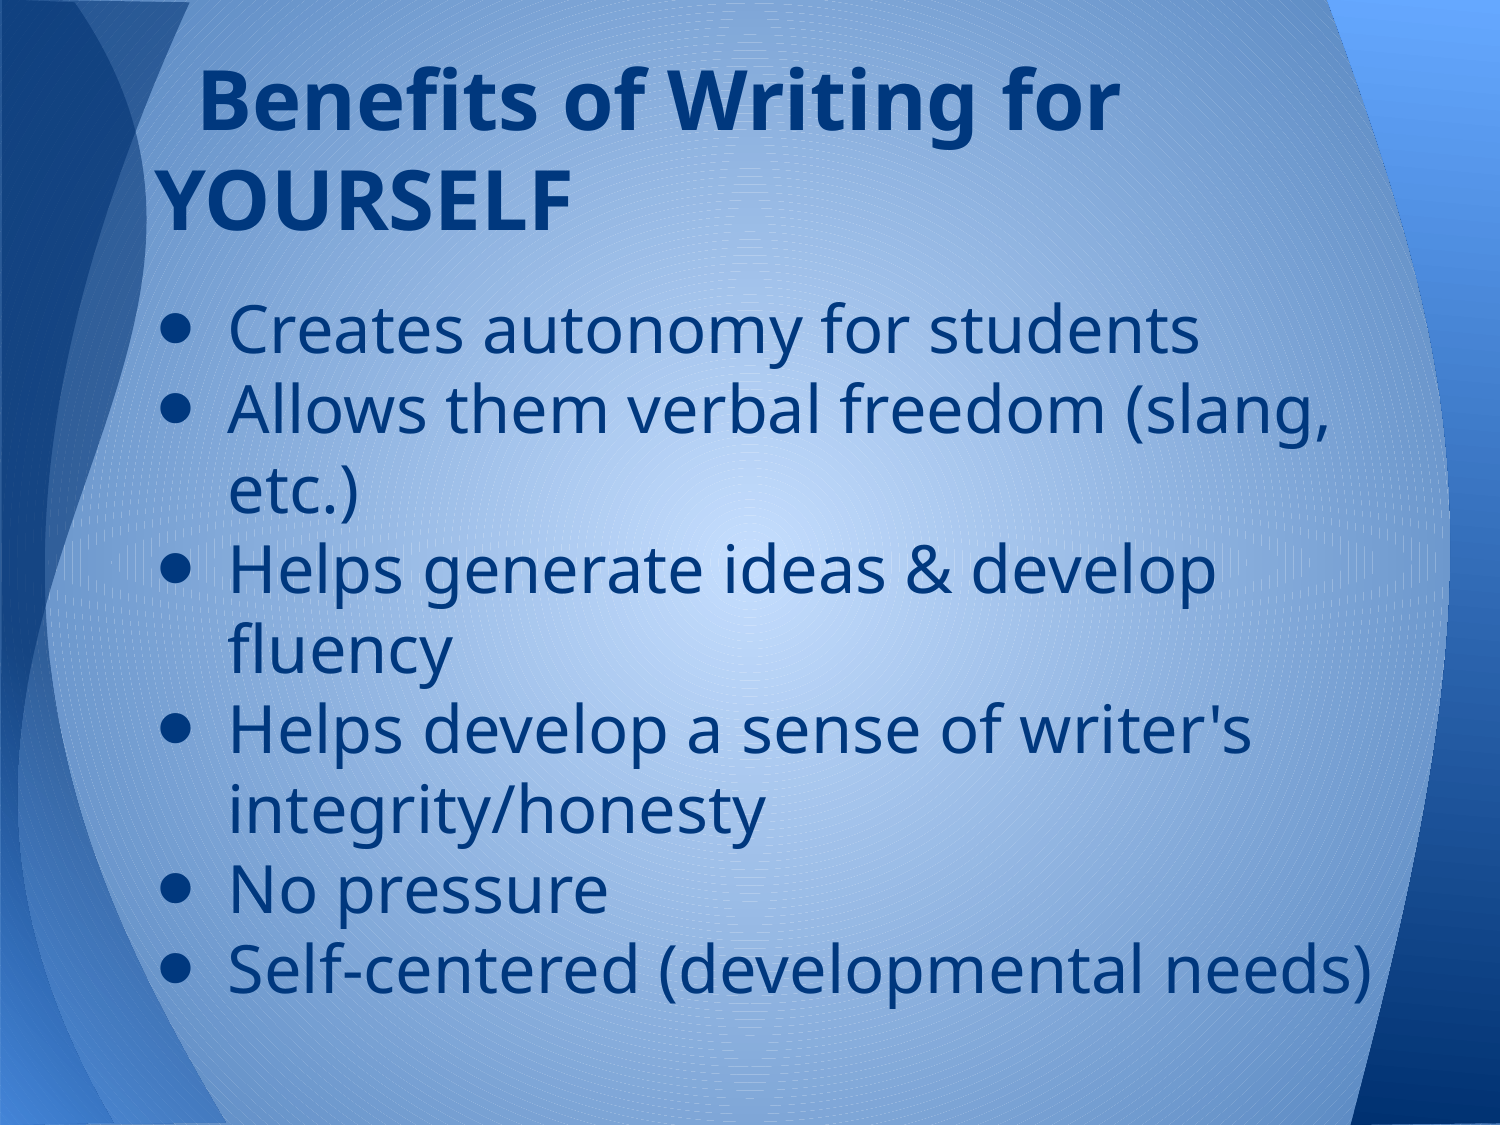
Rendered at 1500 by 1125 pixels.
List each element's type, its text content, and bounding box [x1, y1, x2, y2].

list Creates autonomy for students Allows them verbal freedom (slang, etc.) Helps generate ideas & develop fluency Helps develop a sense of writer's integrity/honesty No pressure Self-centered (developmental needs) [137, 272, 1425, 1022]
title Benefits of Writing for YOURSELF [139, 32, 1476, 263]
